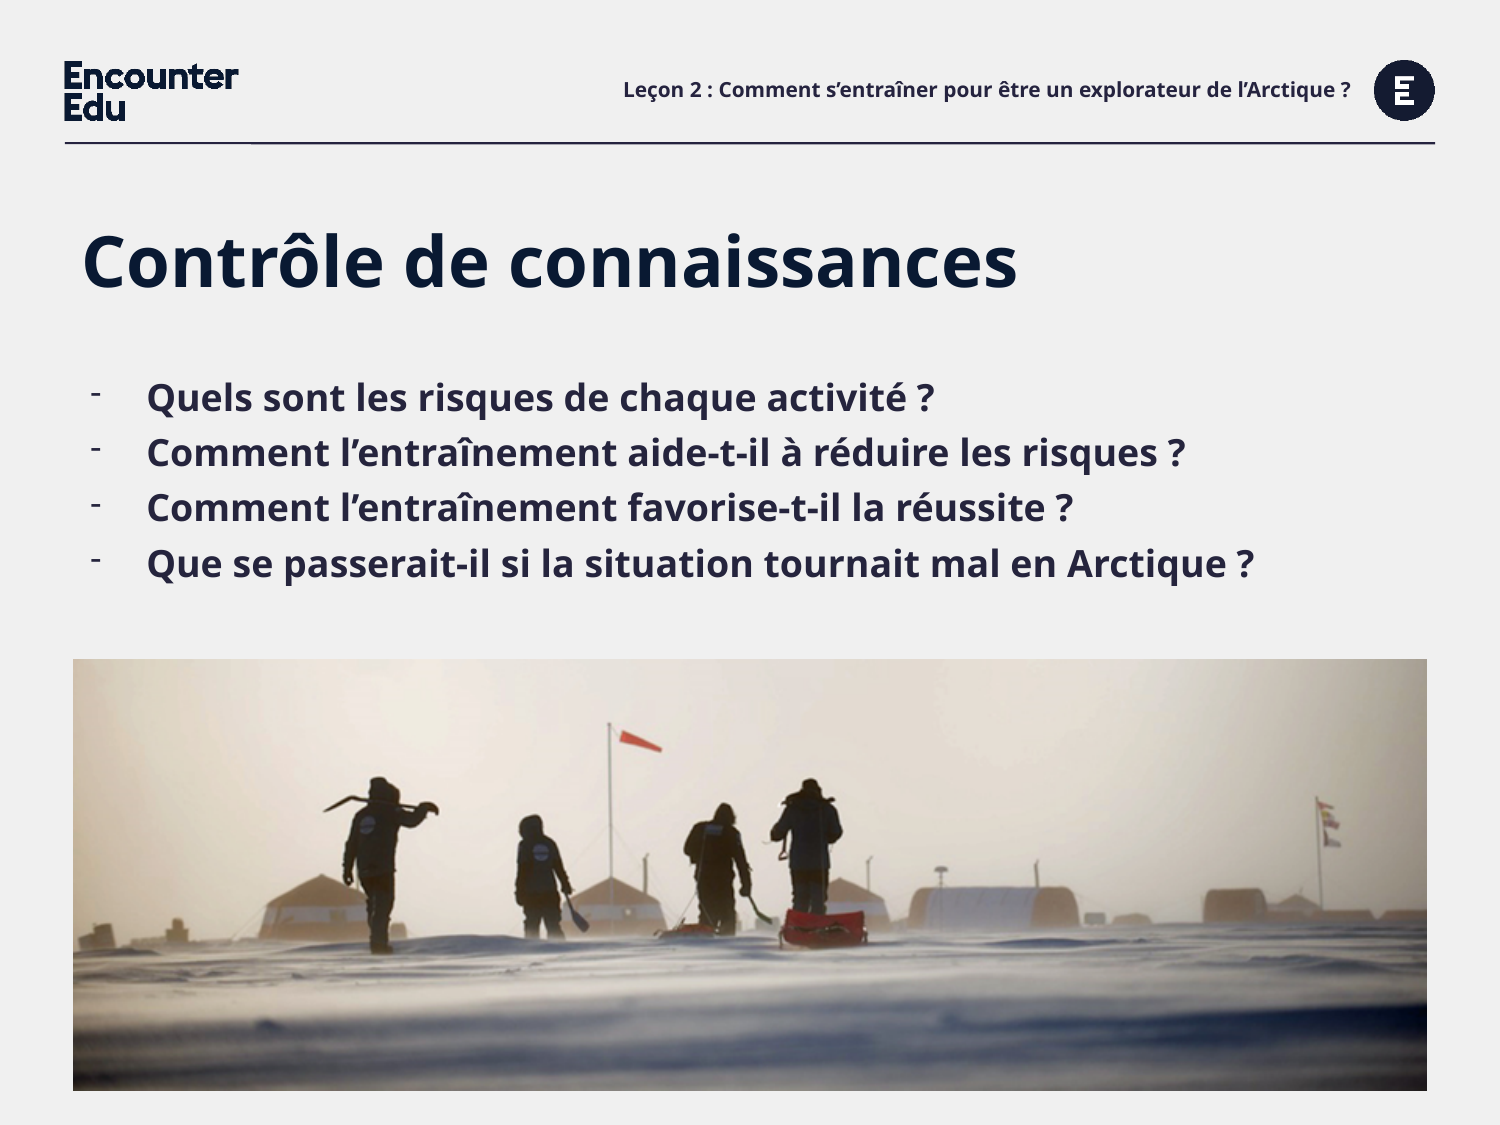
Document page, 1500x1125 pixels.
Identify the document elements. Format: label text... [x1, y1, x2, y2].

picture [60, 59, 243, 122]
picture [1372, 58, 1436, 122]
title Leçon 2 : Comment s’entraîner pour être un explorateur de l’Arctique ? [505, 67, 1359, 114]
text_box Contrôle de connaissances [73, 163, 1424, 367]
picture [73, 658, 1427, 1091]
text_box Quels sont les risques de chaque activité ? Comment l’entraînement aide-t-il à réduire les risques ? Comment l’entraînement favorise-t-il la réussite ? Que se passerait-il si la situation tournait mal en Arctique ? [75, 366, 1491, 593]
